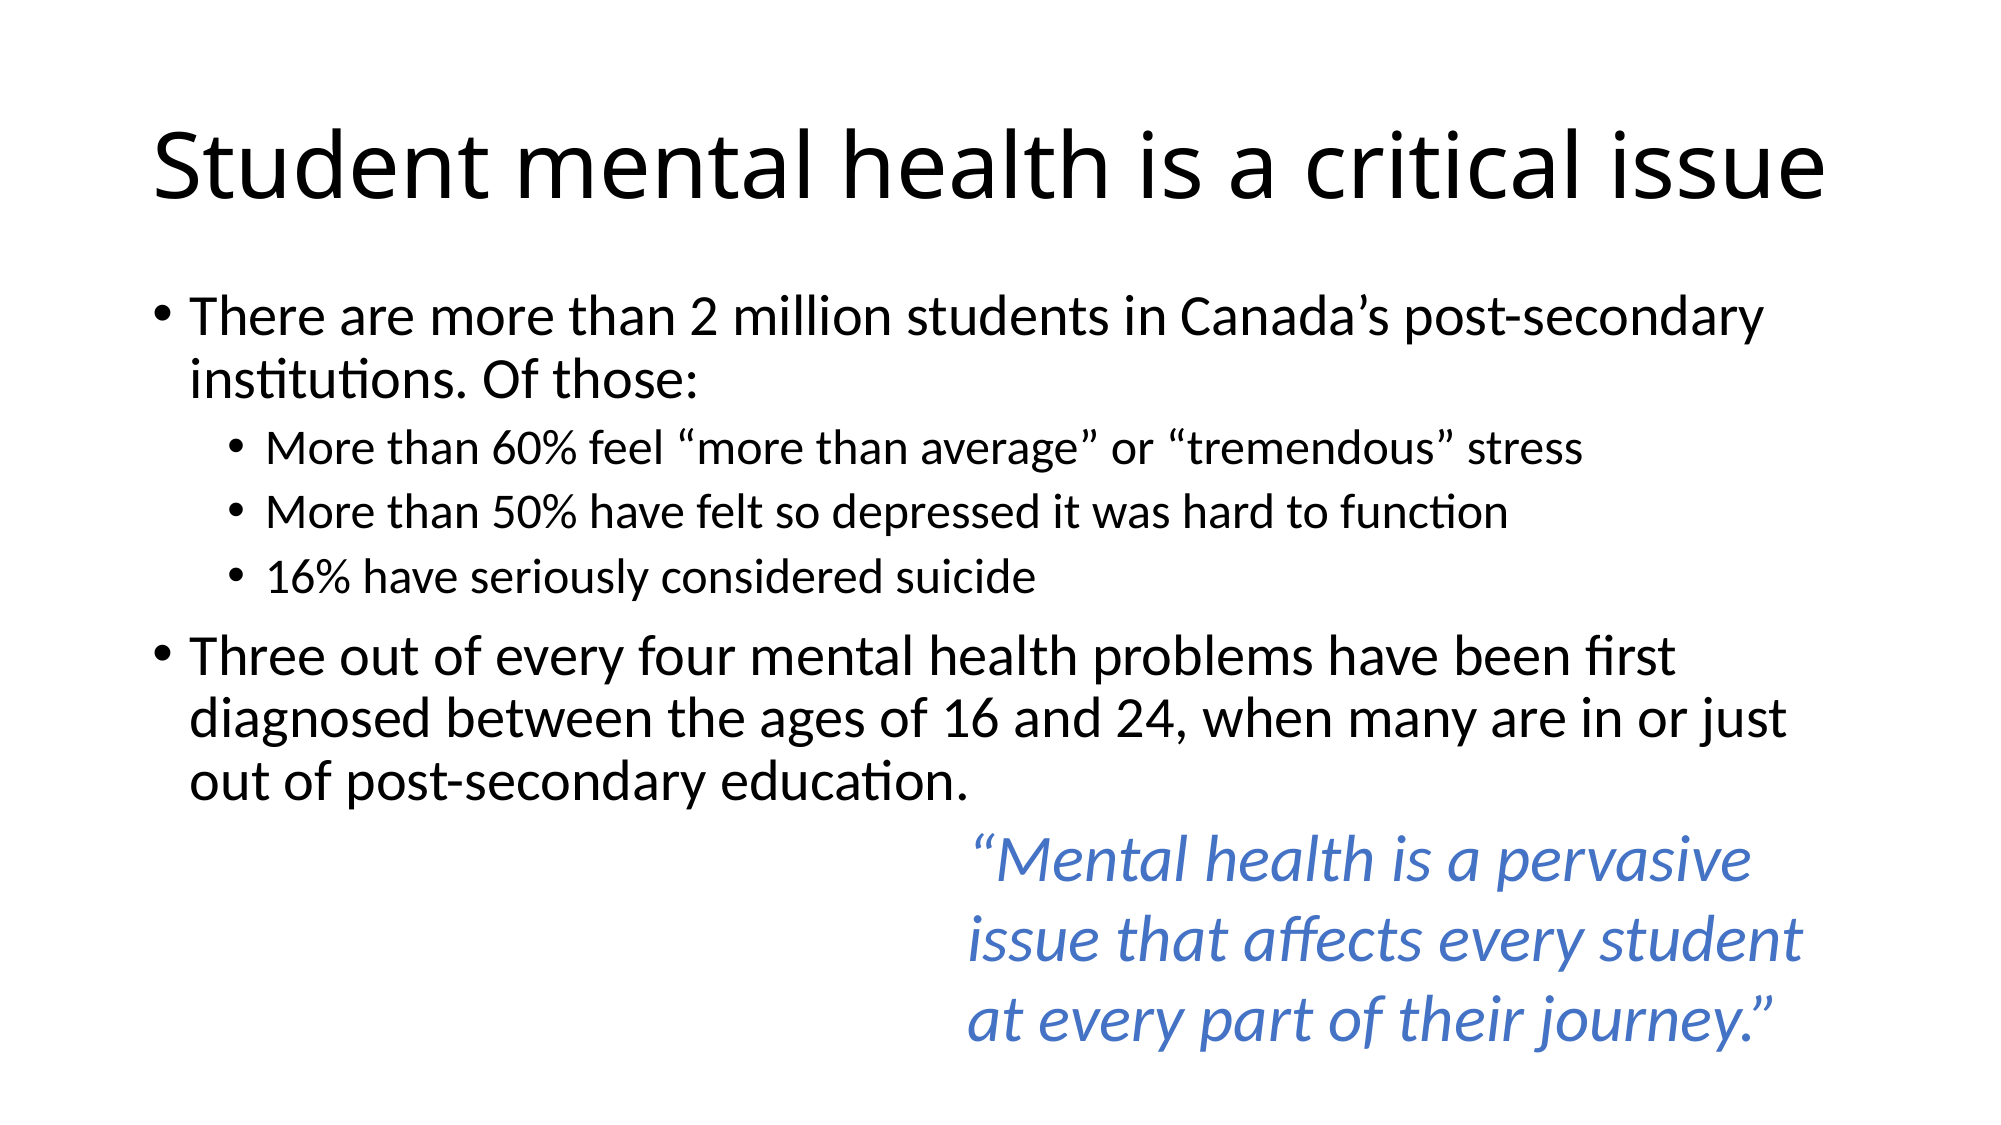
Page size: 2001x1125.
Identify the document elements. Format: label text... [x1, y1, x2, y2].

text_box “Mental health is a pervasive issue that affects every student at every part of their journey.” [952, 807, 1863, 1063]
list There are more than 2 million students in Canada’s post-secondary institutions. Of those: More than 60% feel “more than average” or “tremendous” stress More than 50% have felt so depressed it was hard to function 16% have seriously considered suicide Three out of every four mental health problems have been first diagnosed between the ages of 16 and 24, when many are in or just out of post-secondary education. [137, 277, 1863, 1014]
title Student mental health is a critical issue [137, 59, 1863, 277]
